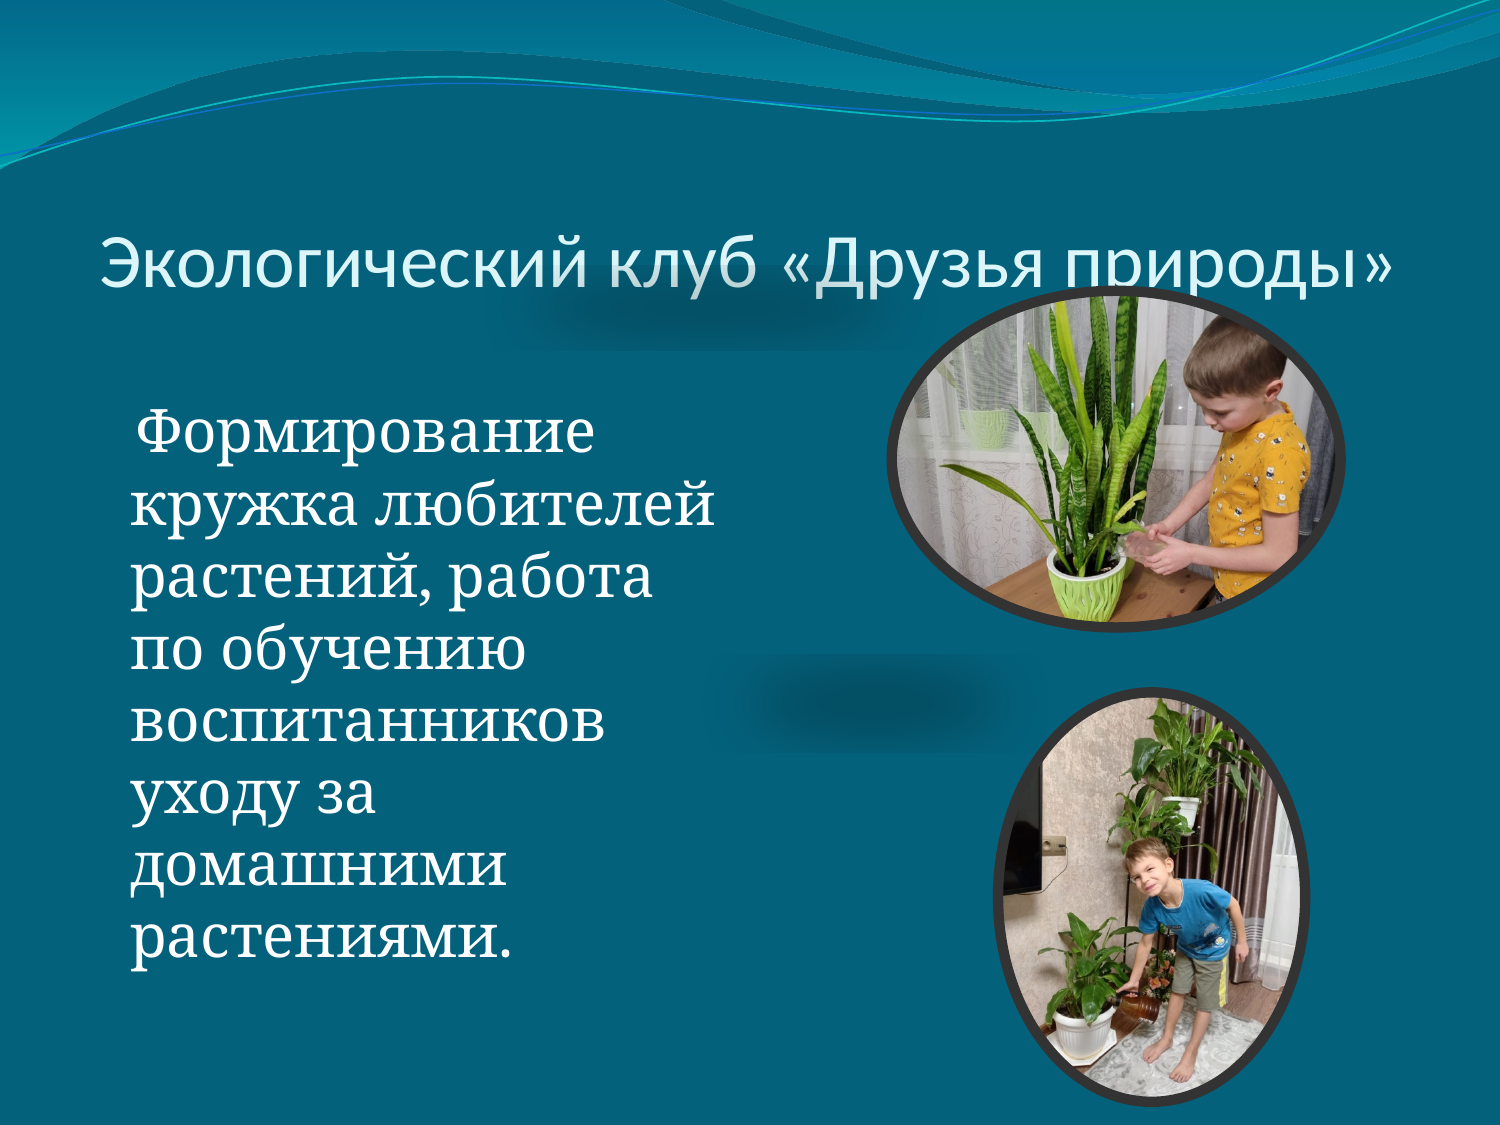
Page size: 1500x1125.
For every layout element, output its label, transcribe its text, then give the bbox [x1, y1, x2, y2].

picture [997, 692, 1306, 1103]
title Экологический клуб «Друзья природы» [75, 115, 1425, 303]
list Формирование кружка любителей растений, работа по обучению воспитанников уходу за домашними растениями. [75, 314, 738, 1043]
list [891, 290, 1341, 628]
